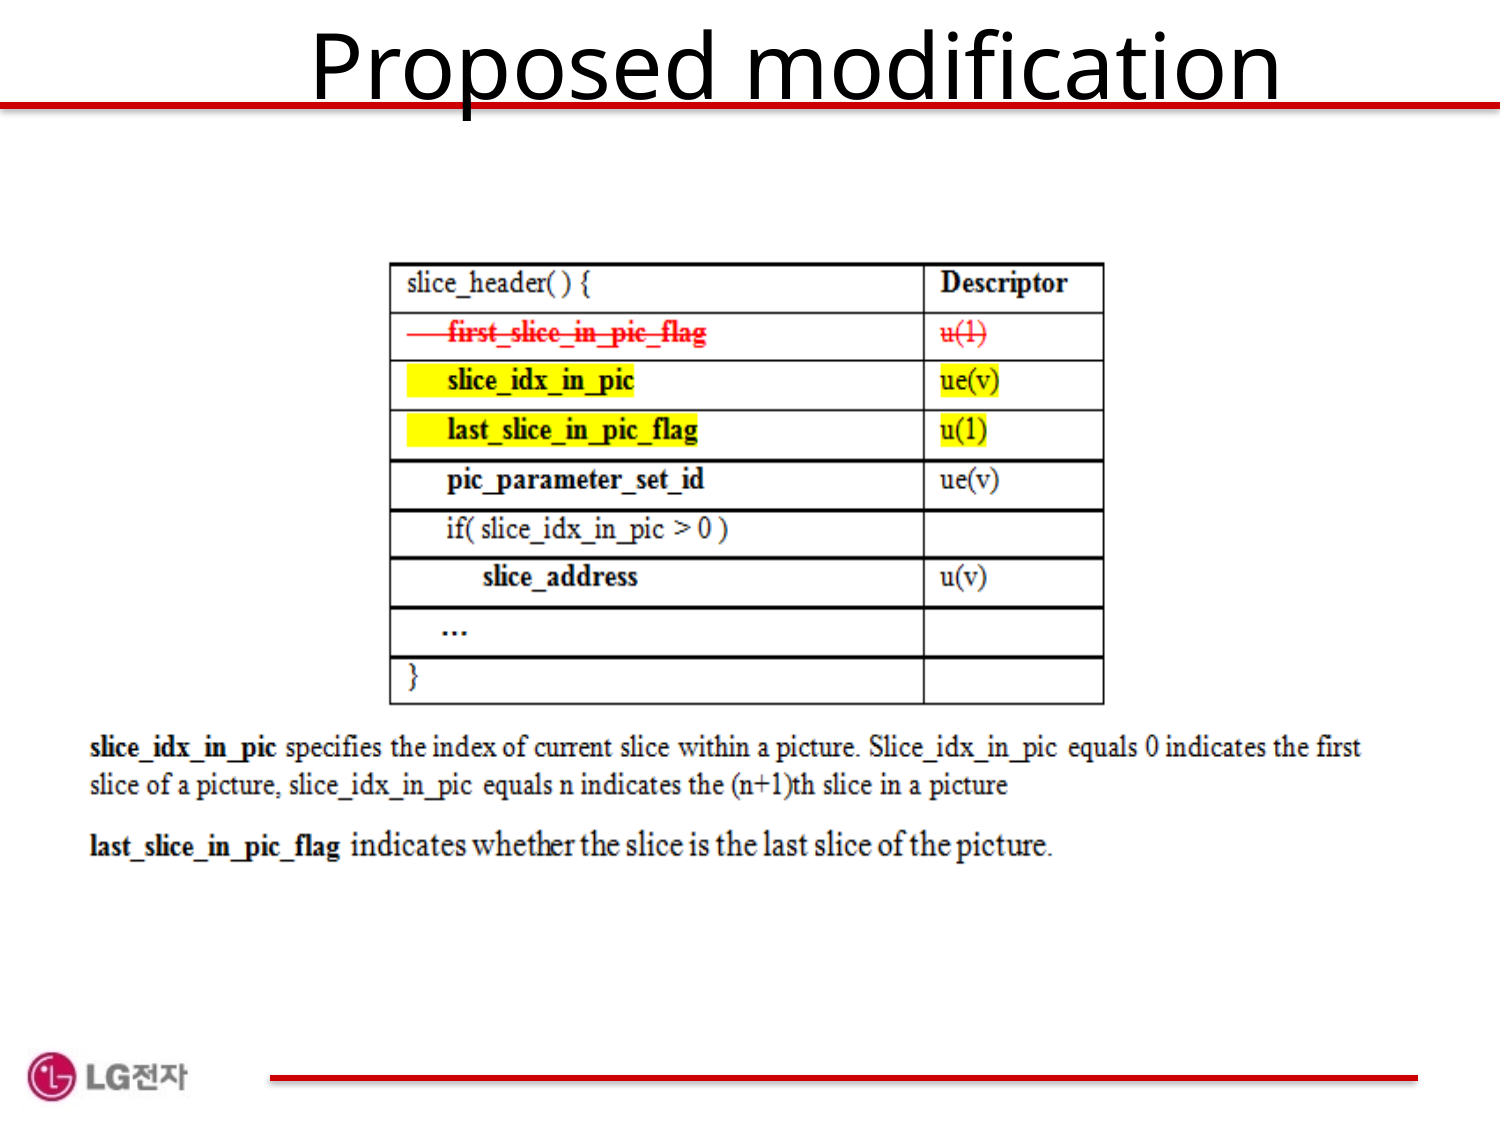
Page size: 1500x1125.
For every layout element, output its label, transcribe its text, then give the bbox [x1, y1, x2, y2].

title Proposed modification [93, 32, 1500, 94]
picture [0, 1037, 249, 1125]
picture [76, 243, 1386, 882]
